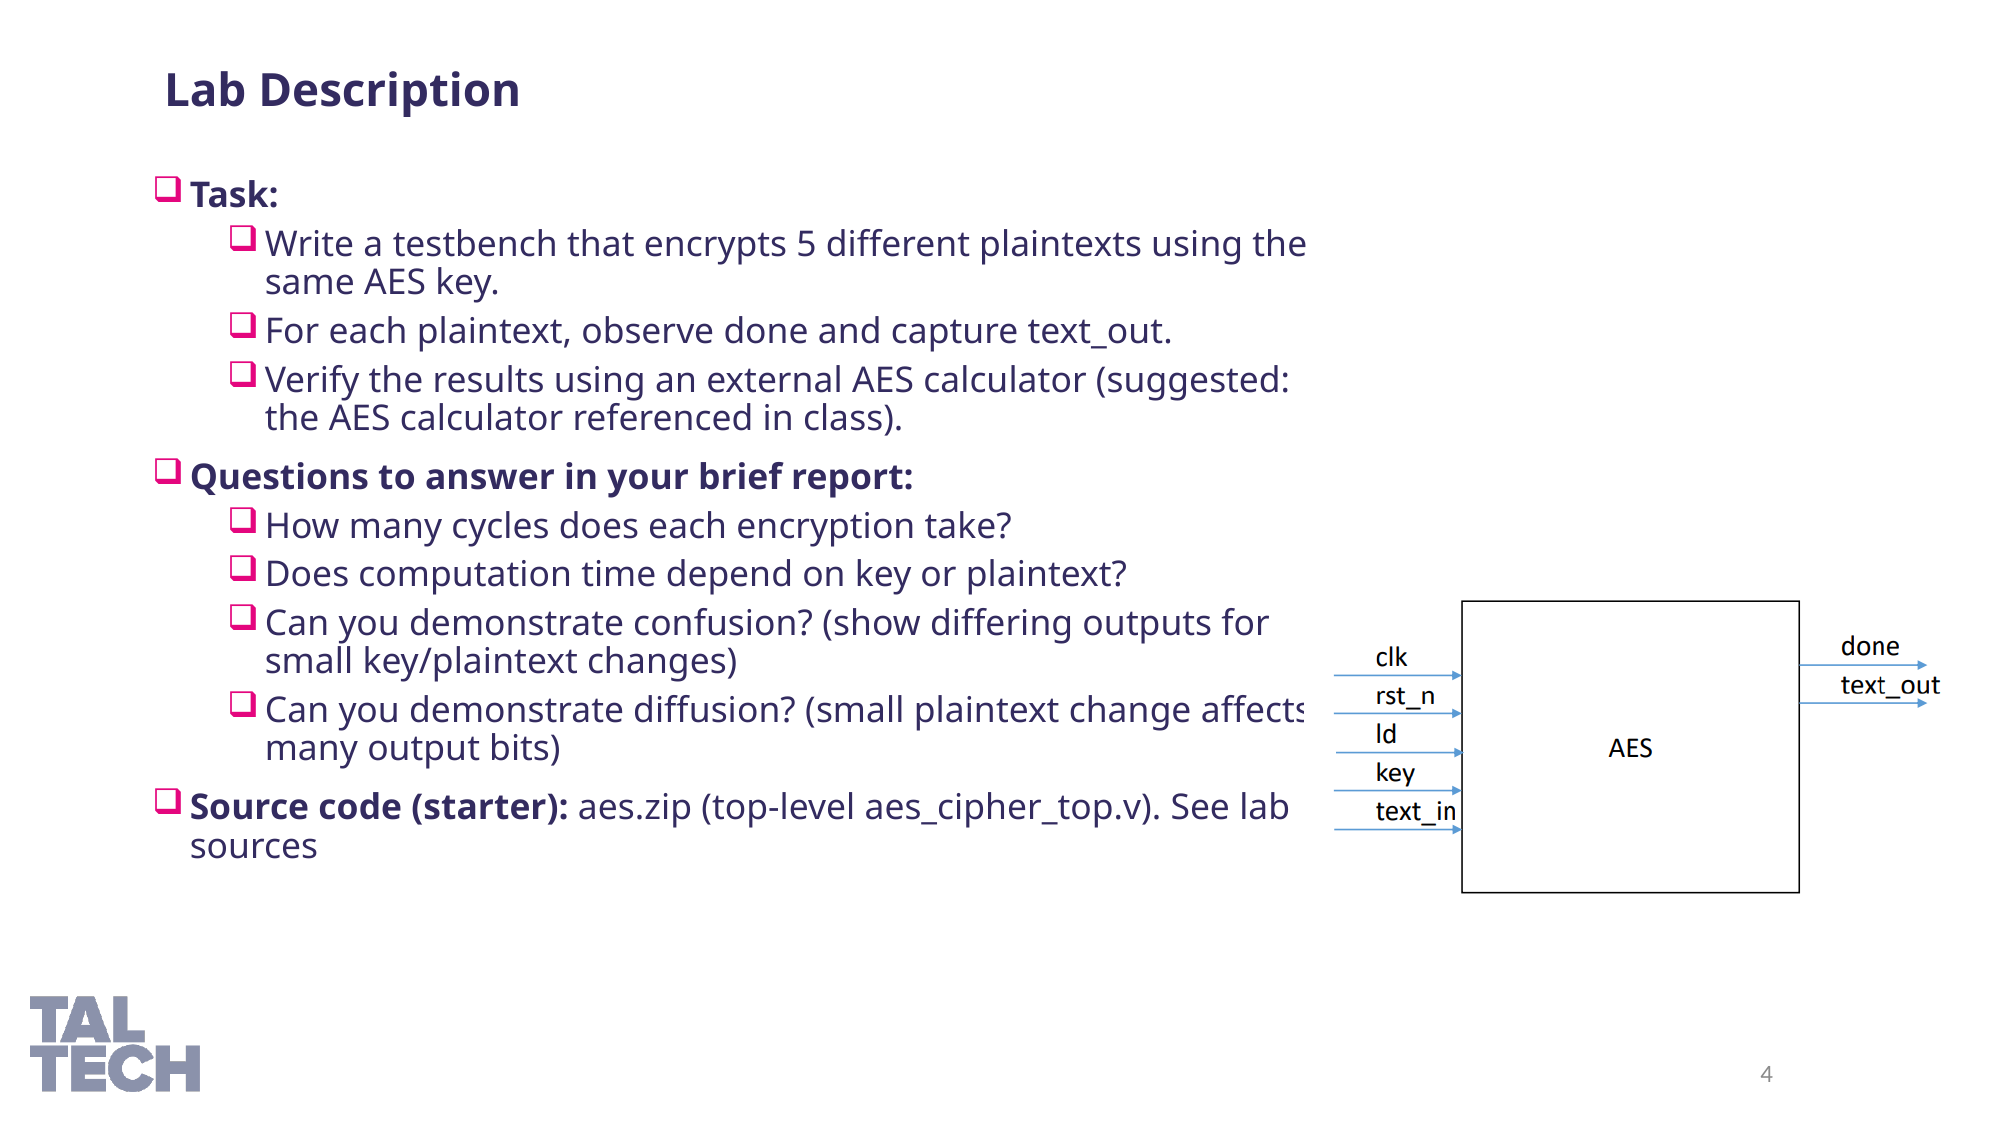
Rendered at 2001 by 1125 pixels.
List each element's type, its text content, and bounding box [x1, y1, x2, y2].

slide_number 4 [1338, 1042, 1789, 1103]
picture [1304, 528, 1953, 943]
list Task: Write a testbench that encrypts 5 different plaintexts using the same AES key. For each plaintext, observe done and capture text_out. Verify the results using an external AES calculator (suggested: the AES calculator referenced in class). Questions to answer in your brief report: How many cycles does each encryption take? Does computation time depend on key or plaintext? Can you demonstrate confusion? (show differing outputs for small key/plaintext changes) Can you demonstrate diffusion? (small plaintext change affects many output bits) Source code (starter): aes.zip (top-level aes_cipher_top.v). See lab sources [137, 169, 1338, 1014]
picture [25, 990, 204, 1097]
title Lab Description [137, 59, 1863, 187]
